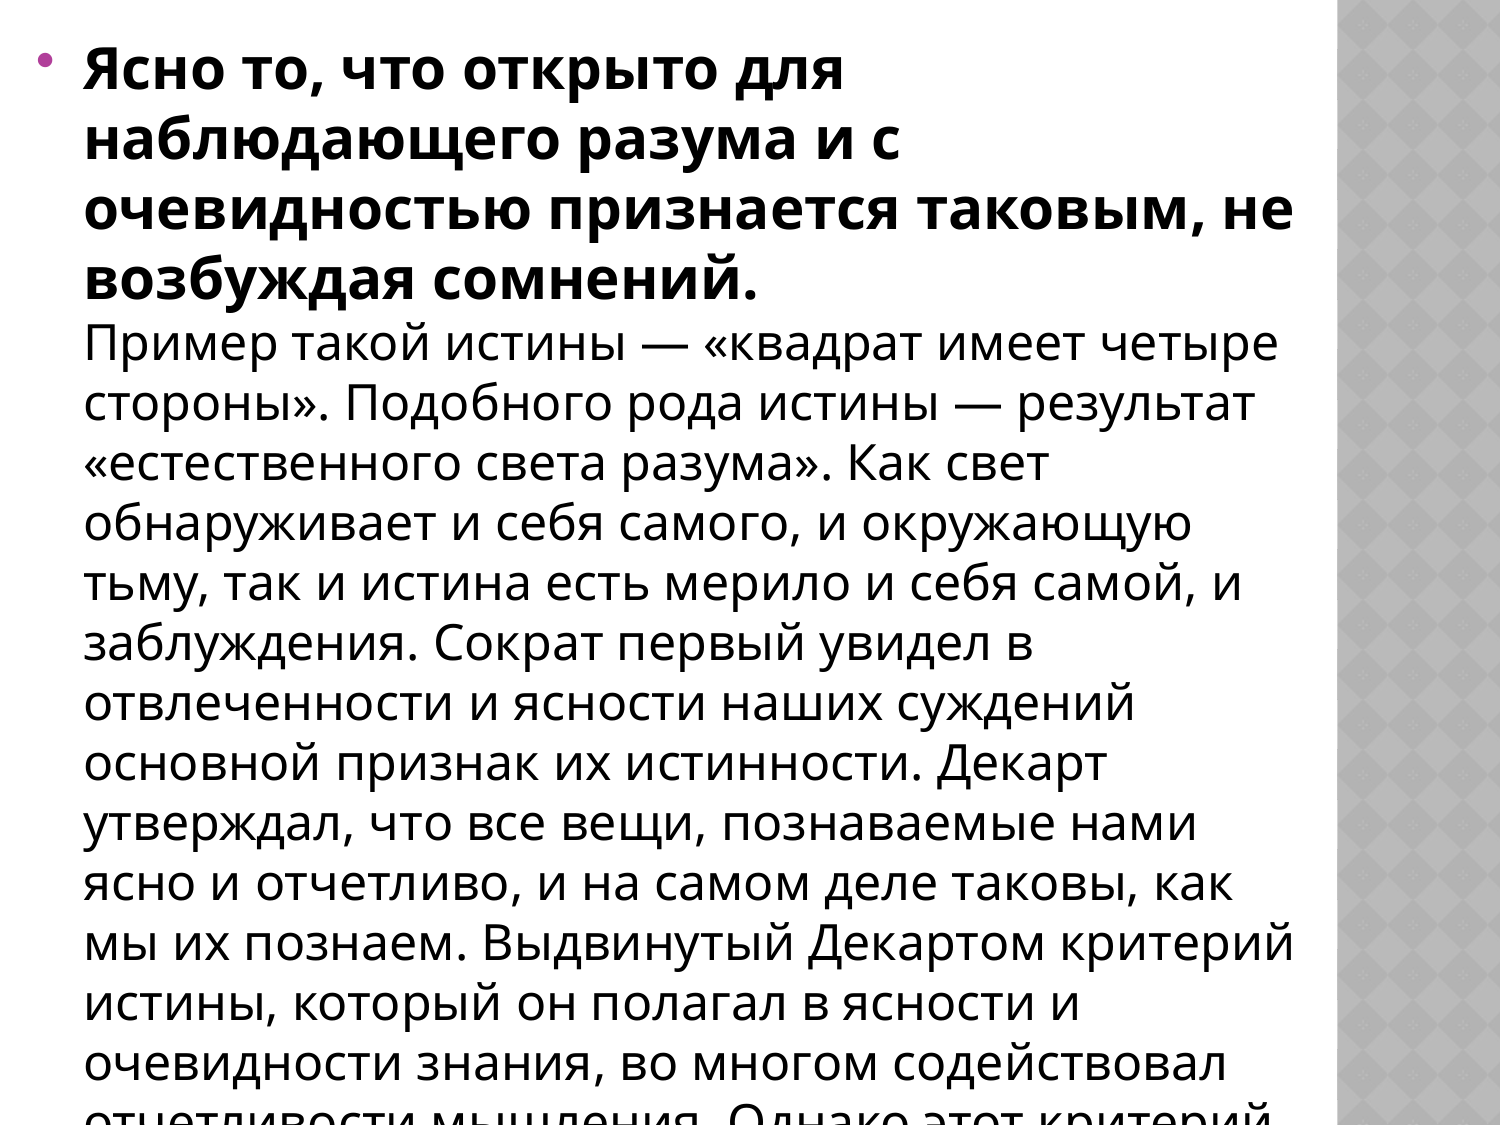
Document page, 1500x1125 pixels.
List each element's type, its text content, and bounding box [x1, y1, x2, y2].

list Ясно то, что открыто для наблюдающего разума и с очевидностью признается таковым, не возбуждая сомнений. Пример такой истины — «квадрат имеет четыре стороны». Подобного рода истины — результат «естественного света разума». Как свет обнаруживает и себя самого, и окружающую тьму, так и истина есть мерило и себя самой, и заблуждения. Сократ первый увидел в отвлеченности и ясности наших суждений основной признак их истинности. Декарт утверждал, что все вещи, познаваемые нами ясно и отчетливо, и на самом деле таковы, как мы их познаем. Выдвинутый Декартом критерий истины, который он полагал в ясности и очевидности знания, во многом содействовал отчетливости мышления. Однако этот критерий не гарантирует надежности. [23, 23, 1325, 819]
